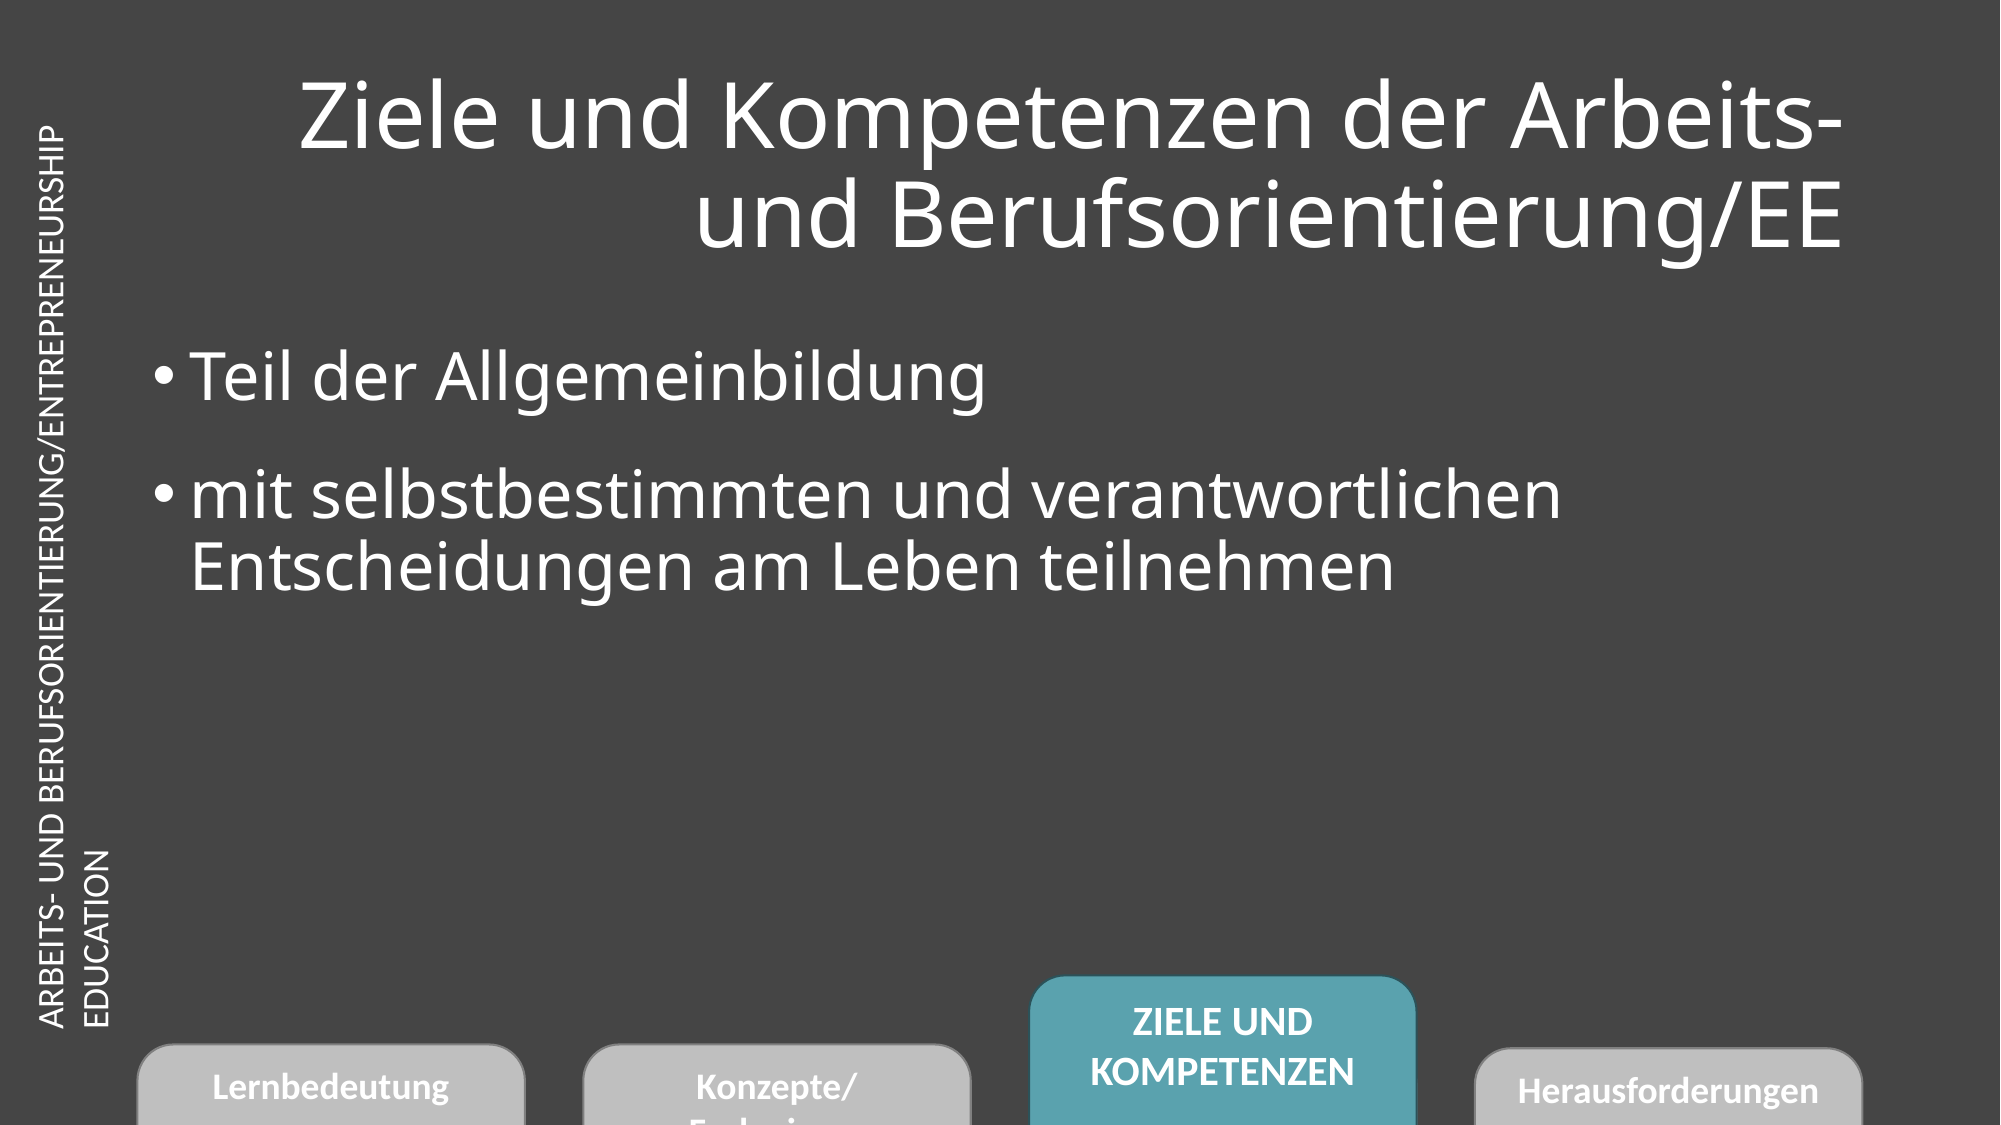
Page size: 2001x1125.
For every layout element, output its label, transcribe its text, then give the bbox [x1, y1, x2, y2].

list Teil der Allgemeinbildung mit selbstbestimmten und verantwortlichen Entscheidungen am Leben teilnehmen [137, 335, 1863, 984]
title Ziele und Kompetenzen der Arbeits- und Berufsorientierung/EE [137, 59, 1863, 278]
